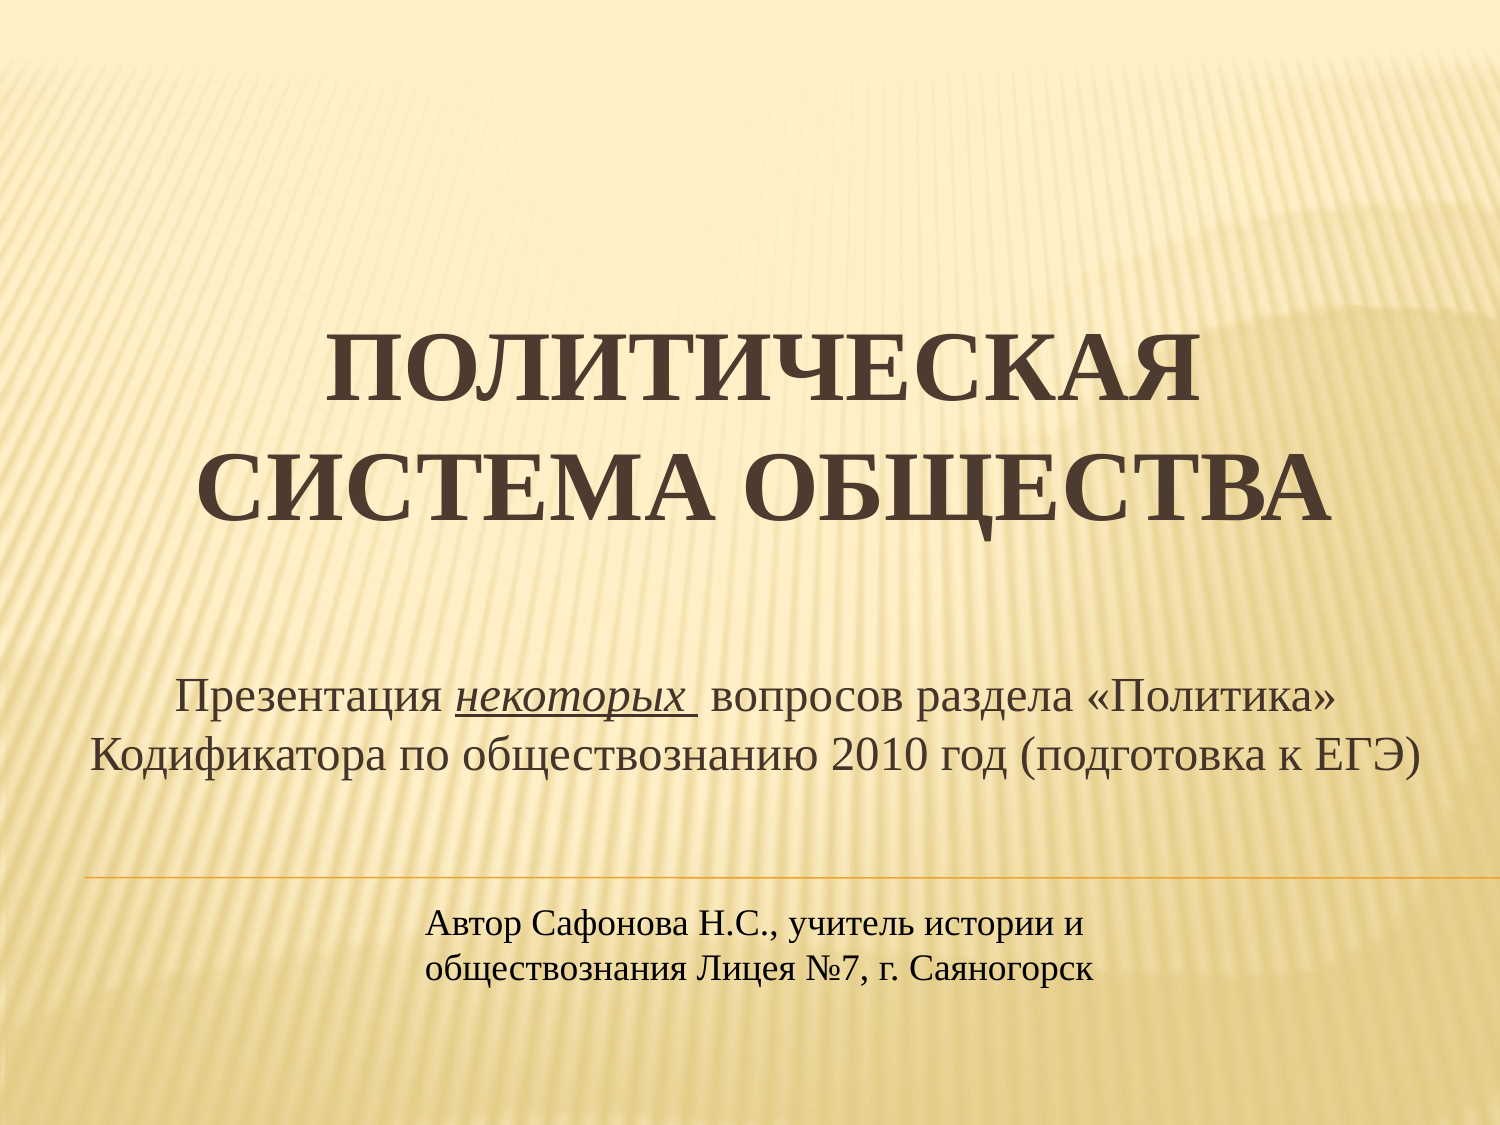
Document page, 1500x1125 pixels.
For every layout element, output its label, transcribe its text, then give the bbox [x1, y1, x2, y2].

text_box Автор Сафонова Н.С., учитель истории и обществознания Лицея №7, г. Саяногорск [410, 890, 1161, 996]
subtitle Презентация некоторых вопросов раздела «Политика» Кодификатора по обществознанию 2010 год (подготовка к ЕГЭ) [62, 637, 1450, 788]
title Политическая система общества [70, 292, 1458, 598]
